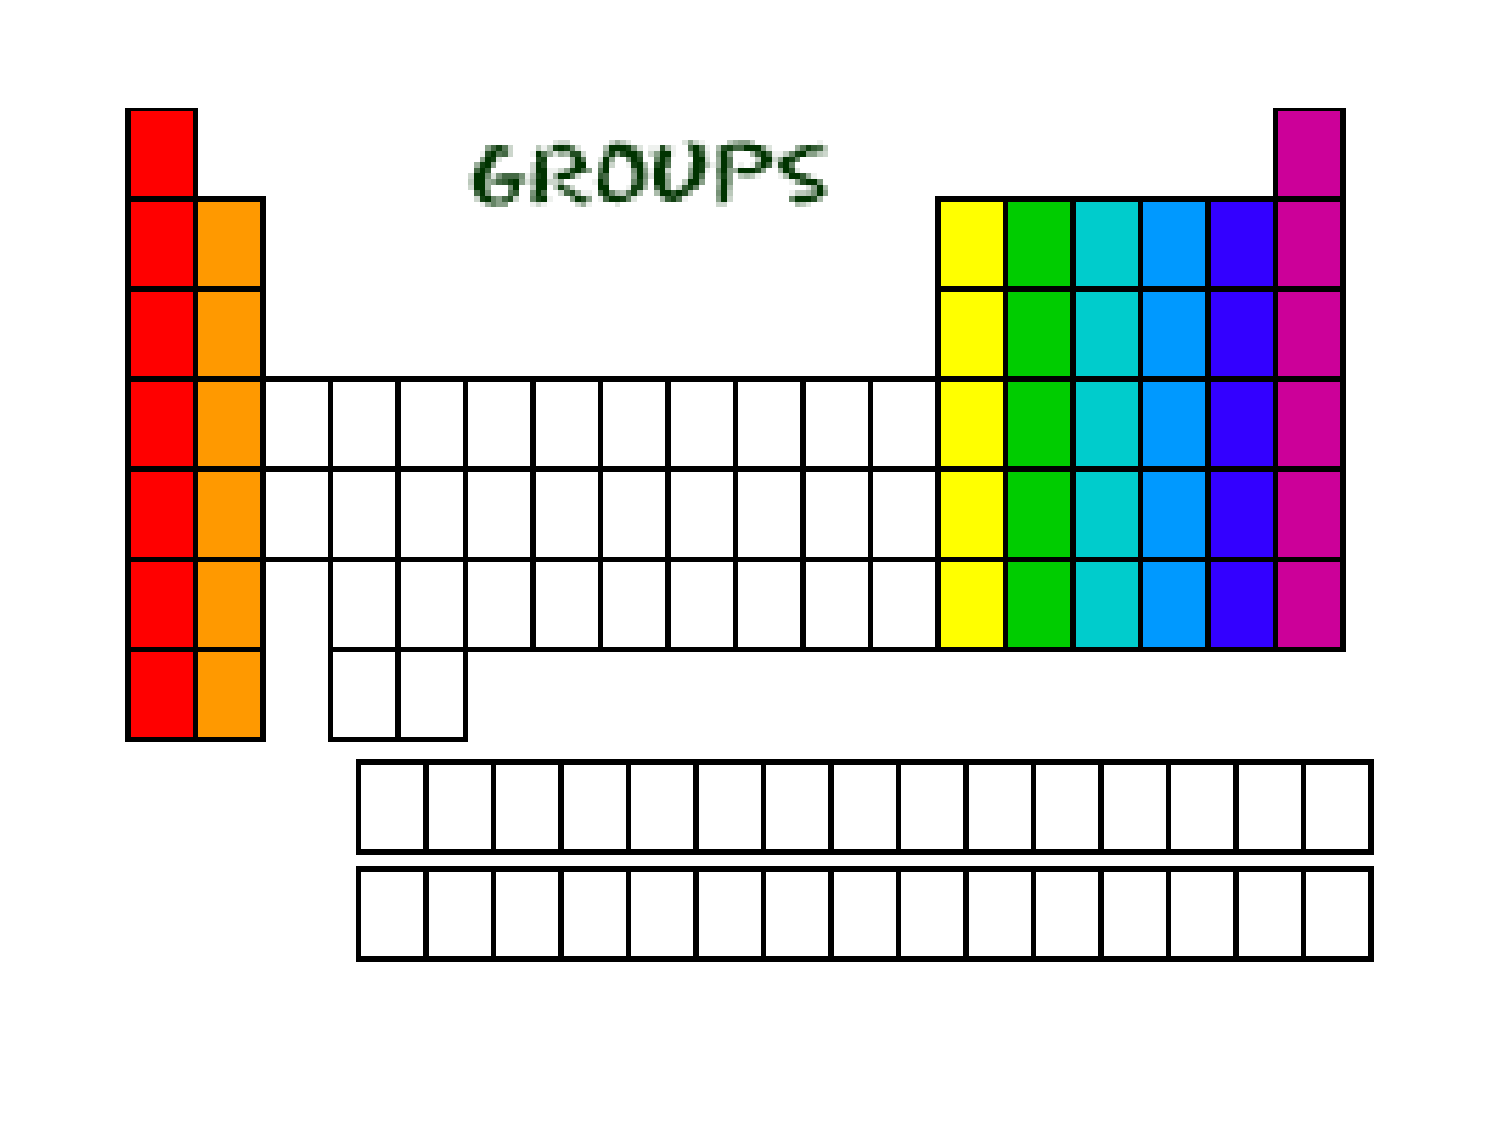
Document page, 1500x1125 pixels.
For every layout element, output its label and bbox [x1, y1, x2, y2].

list [74, 108, 1426, 1006]
